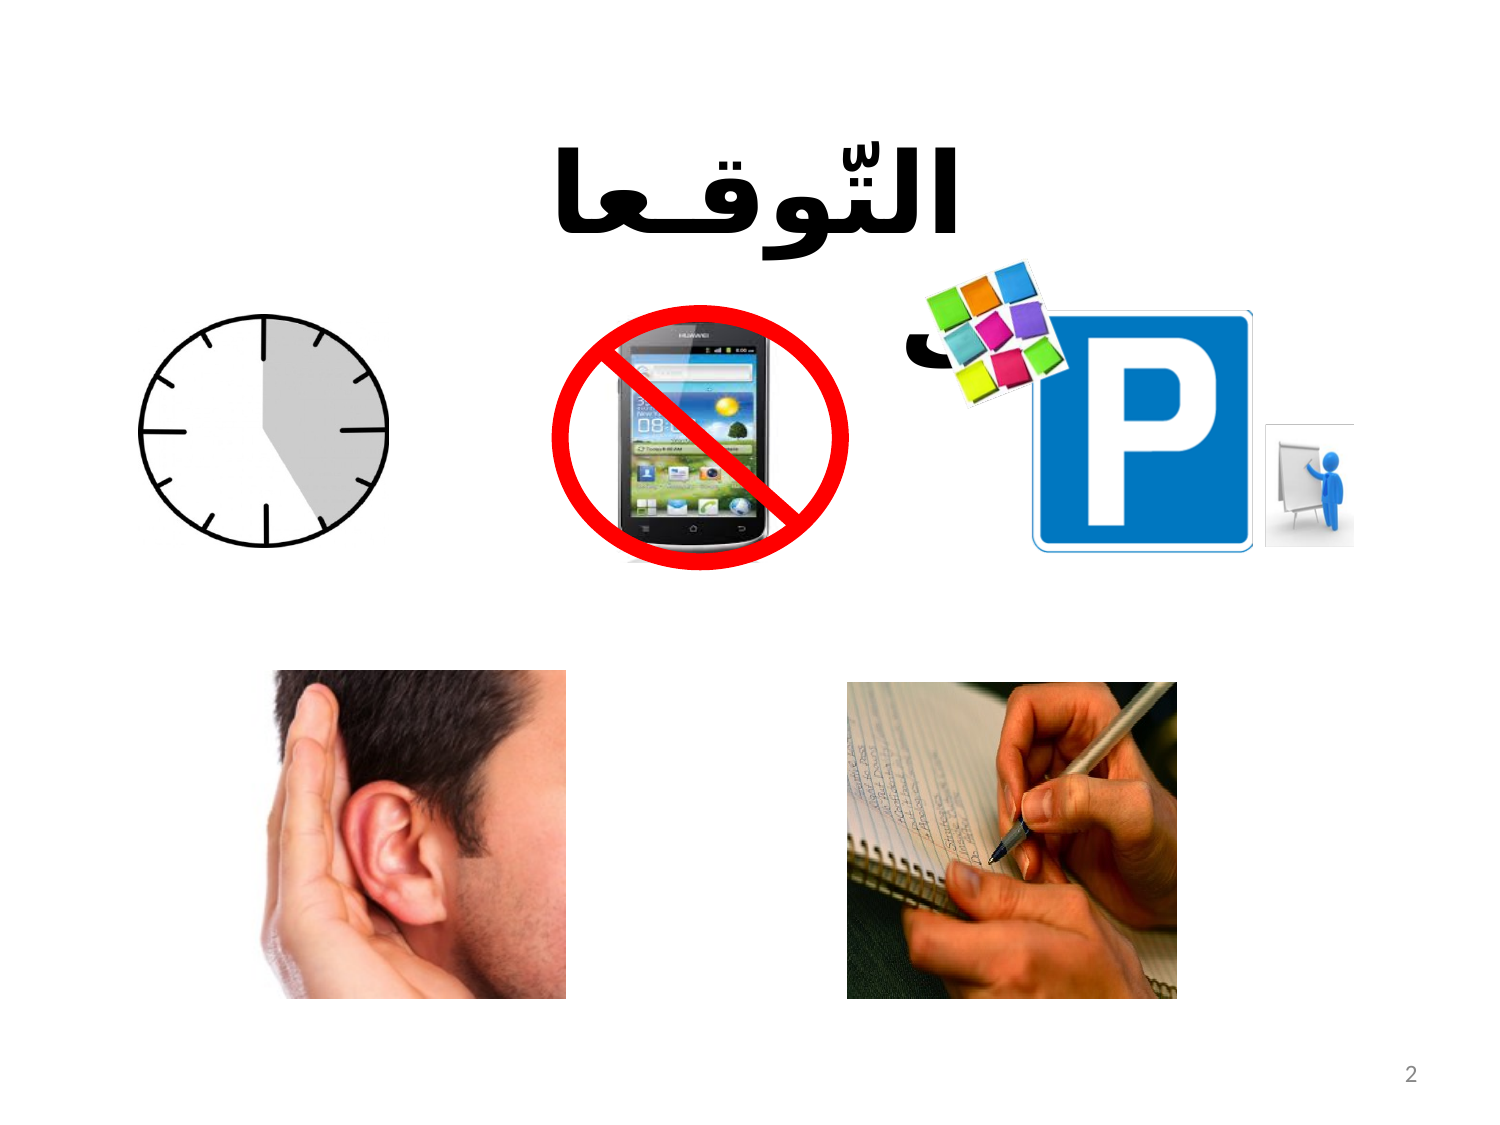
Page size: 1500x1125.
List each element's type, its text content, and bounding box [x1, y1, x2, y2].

slide_number 2 [1382, 1050, 1426, 1096]
picture [540, 311, 847, 563]
text_box التّوقـعات [486, 114, 1029, 459]
picture [847, 681, 1177, 999]
text_box [664, 305, 736, 309]
picture [202, 670, 566, 999]
picture [923, 257, 1354, 555]
picture [138, 314, 389, 548]
